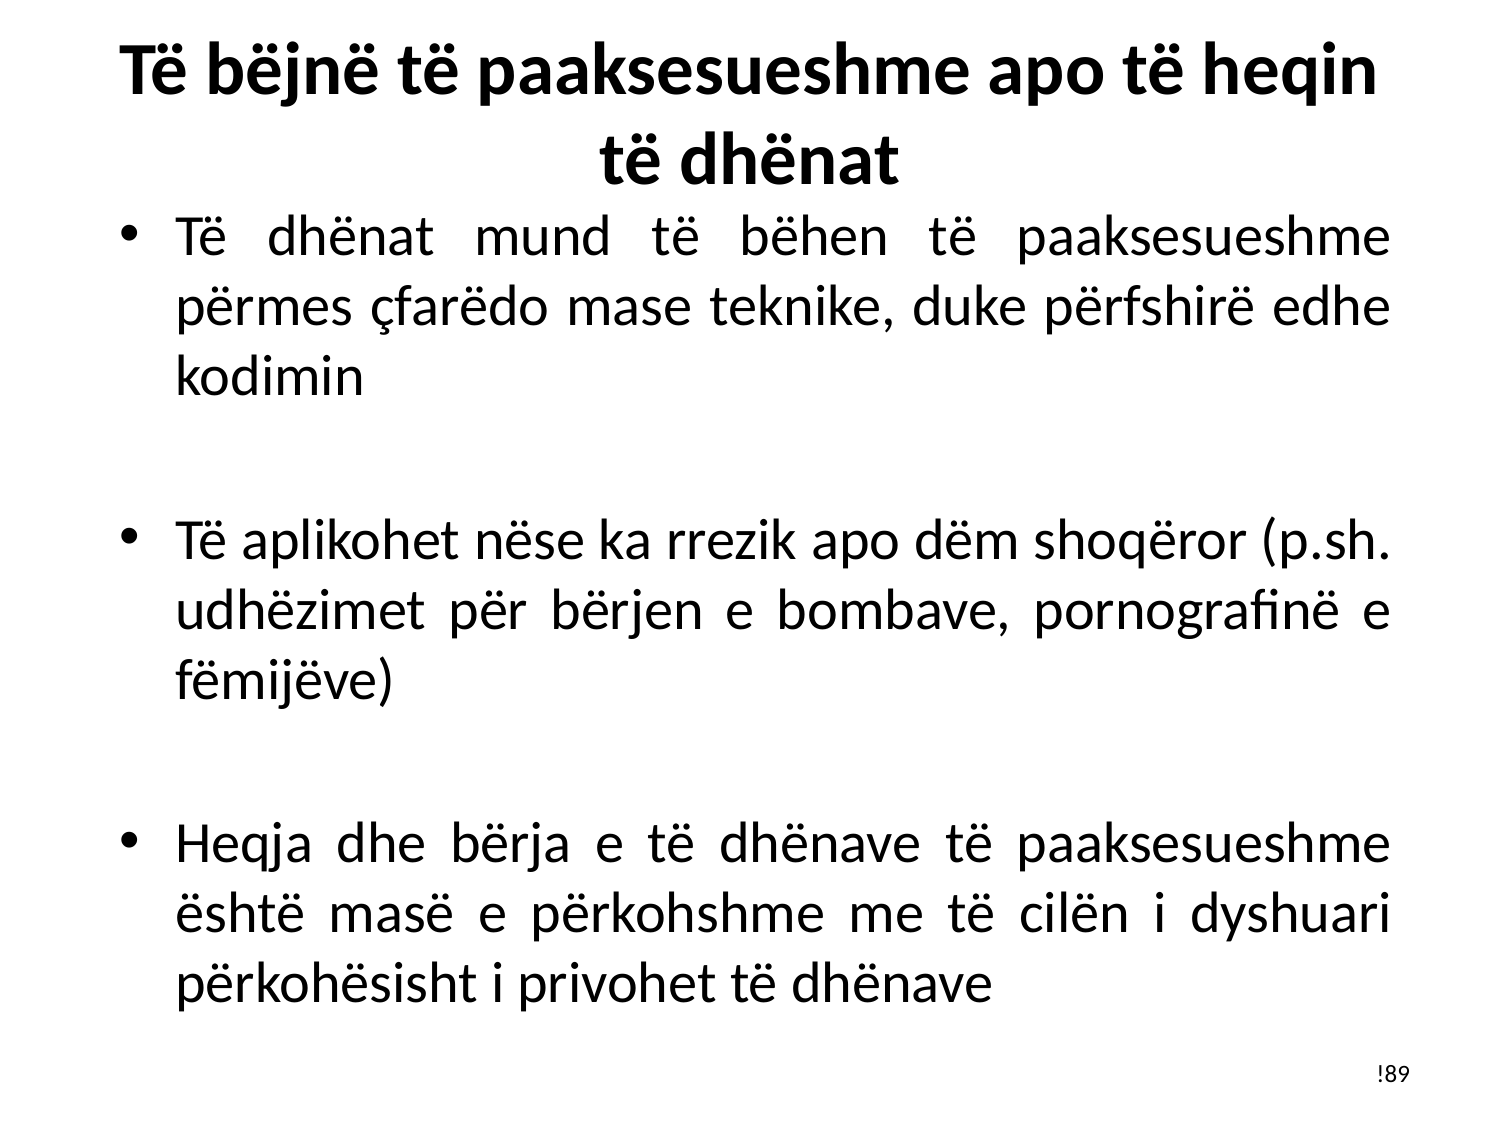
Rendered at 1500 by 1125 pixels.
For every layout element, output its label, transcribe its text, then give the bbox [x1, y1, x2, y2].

slide_number !89 [1074, 1042, 1425, 1103]
list Të dhënat mund të bëhen të paaksesueshme përmes çfarëdo mase teknike, duke përfshirë edhe kodimin Të aplikohet nëse ka rrezik apo dëm shoqëror (p.sh. udhëzimet për bërjen e bombave, pornografinë e fëmijëve) Heqja dhe bërja e të dhënave të paaksesueshme është masë e përkohshme me të cilën i dyshuari përkohësisht i privohet të dhënave [103, 189, 1408, 1043]
title Të bëjnë të paaksesueshme apo të heqin të dhënat [74, 28, 1426, 191]
